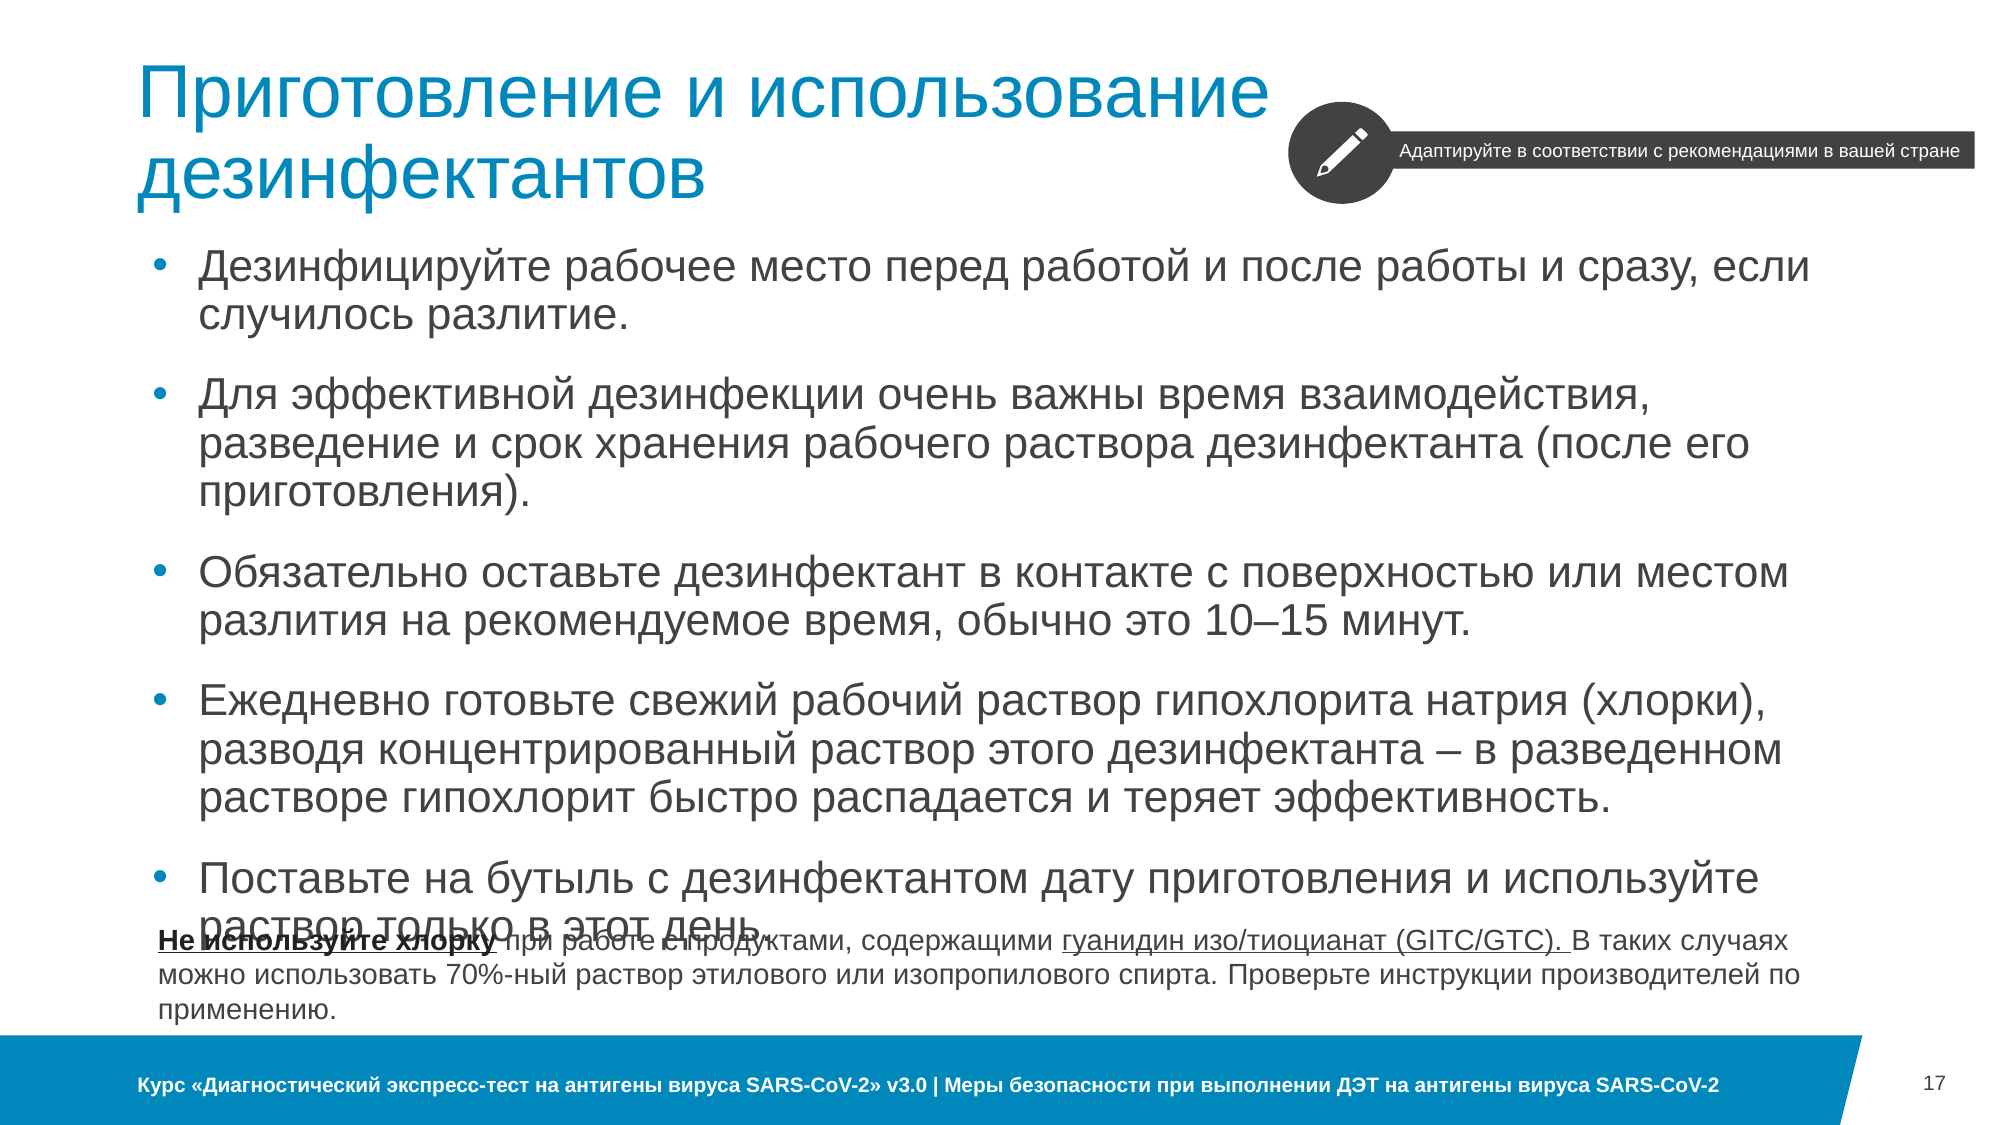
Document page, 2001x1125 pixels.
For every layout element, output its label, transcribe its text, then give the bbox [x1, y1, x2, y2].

slide_number 17 [1862, 1035, 1947, 1125]
list Дезинфицируйте рабочее место перед работой и после работы и сразу, если случилось разлитие. Для эффективной дезинфекции очень важны время взаимодействия, разведение и срок хранения рабочего раствора дезинфектанта (после его приготовления). Обязательно оставьте дезинфектант в контакте с поверхностью или местом разлития на рекомендуемое время, обычно это 10–15 минут. Ежедневно готовьте свежий рабочий раствор гипохлорита натрия (хлорки), разводя концентрированный раствор этого дезинфектанта – в разведенном растворе гипохлорит быстро распадается и теряет эффективность. Поставьте на бутыль с дезинфектантом дату приготовления и используйте раствор только в этот день. [137, 234, 1863, 964]
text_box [1290, 103, 1975, 202]
title Приготовление и использование дезинфектантов [137, 59, 1863, 215]
footer Курс «Диагностический экспресс-тест на антигены вируса SARS-CoV-2» v3.0 | Меры безопасности при выполнении ДЭТ на антигены вируса SARS-CoV-2 [137, 1042, 1833, 1125]
text_box Не используйте хлорку при работе с продуктами, содержащими гуанидин изо/тиоцианат (GITC/GTC). В таких случаях можно использовать 70%-ный раствор этилового или изопропилового спирта. Проверьте инструкции производителей по применению. [142, 913, 1856, 1069]
